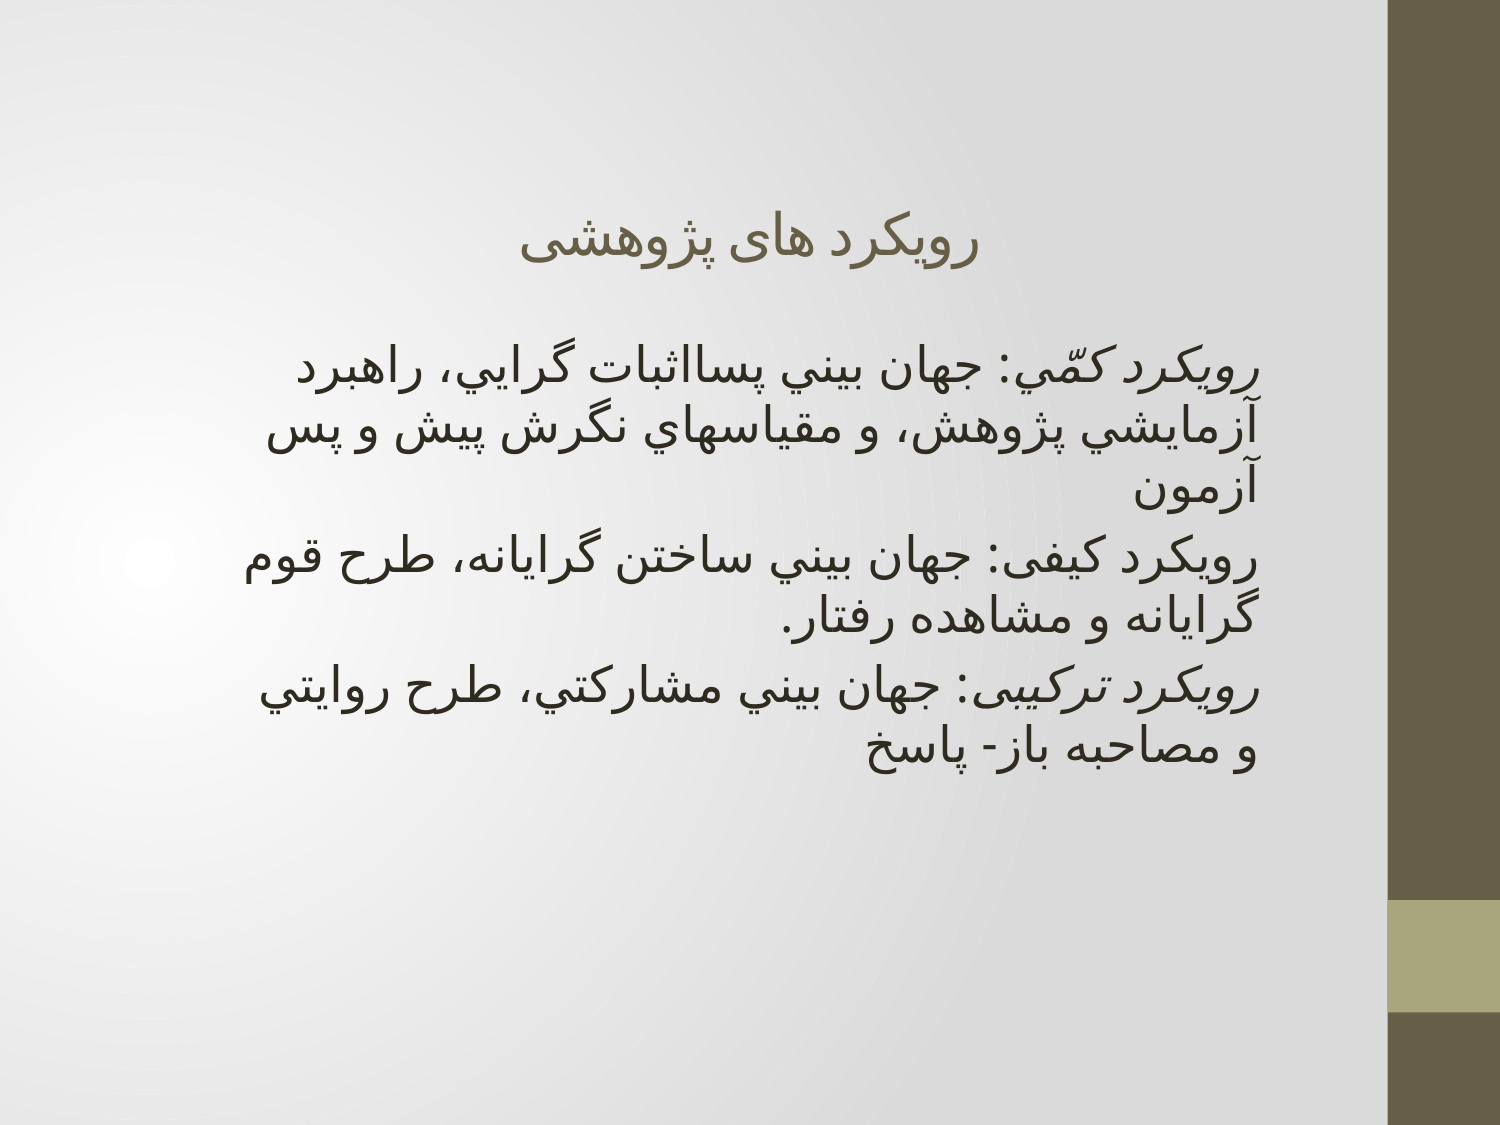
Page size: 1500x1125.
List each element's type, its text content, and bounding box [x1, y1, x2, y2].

title رویکرد های پژوهشی [112, 125, 1388, 275]
subtitle رويكرد کمّي: جهان بيني پسااثبات گرايي، راهبرد آزمايشي پژوهش، و مقياسهاي نگرش پيش و پس آزمون رویکرد کیفی: جهان بيني ساختن گرايانه، طرح قوم گرايانه و مشاهده رفتار. رويكرد ترکیبی: جهان بيني مشاركتي، طرح روايتي و مصاحبه باز- پاسخ [225, 324, 1275, 800]
